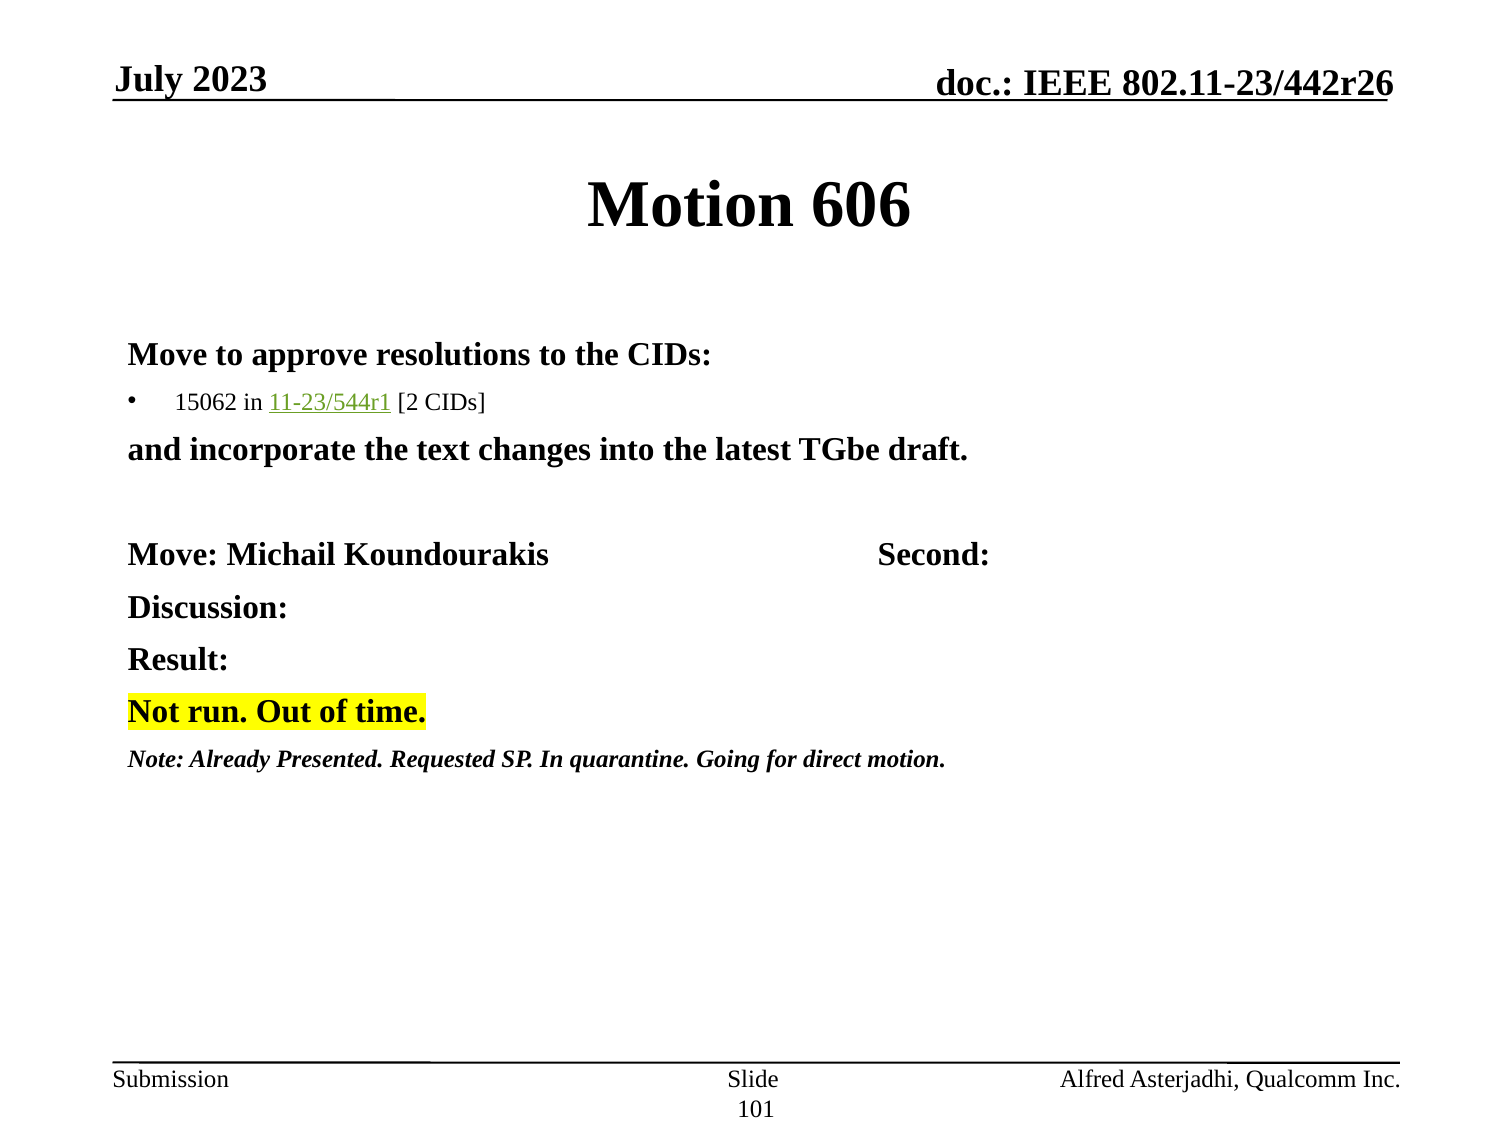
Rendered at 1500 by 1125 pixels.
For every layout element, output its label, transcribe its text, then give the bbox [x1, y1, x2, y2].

title Motion 606 [112, 112, 1388, 288]
slide_number Slide 101 [712, 1061, 800, 1123]
list Move to approve resolutions to the CIDs: 15062 in 11-23/544r1 [2 CIDs] and incorporate the text changes into the latest TGbe draft. Move: Michail Koundourakis Second: Discussion: Result: Not run. Out of time. Note: Already Presented. Requested SP. In quarantine. Going for direct motion. [112, 324, 1388, 1063]
footer Alfred Asterjadhi, Qualcomm Inc. [878, 1061, 1402, 1093]
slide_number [114, 54, 423, 100]
